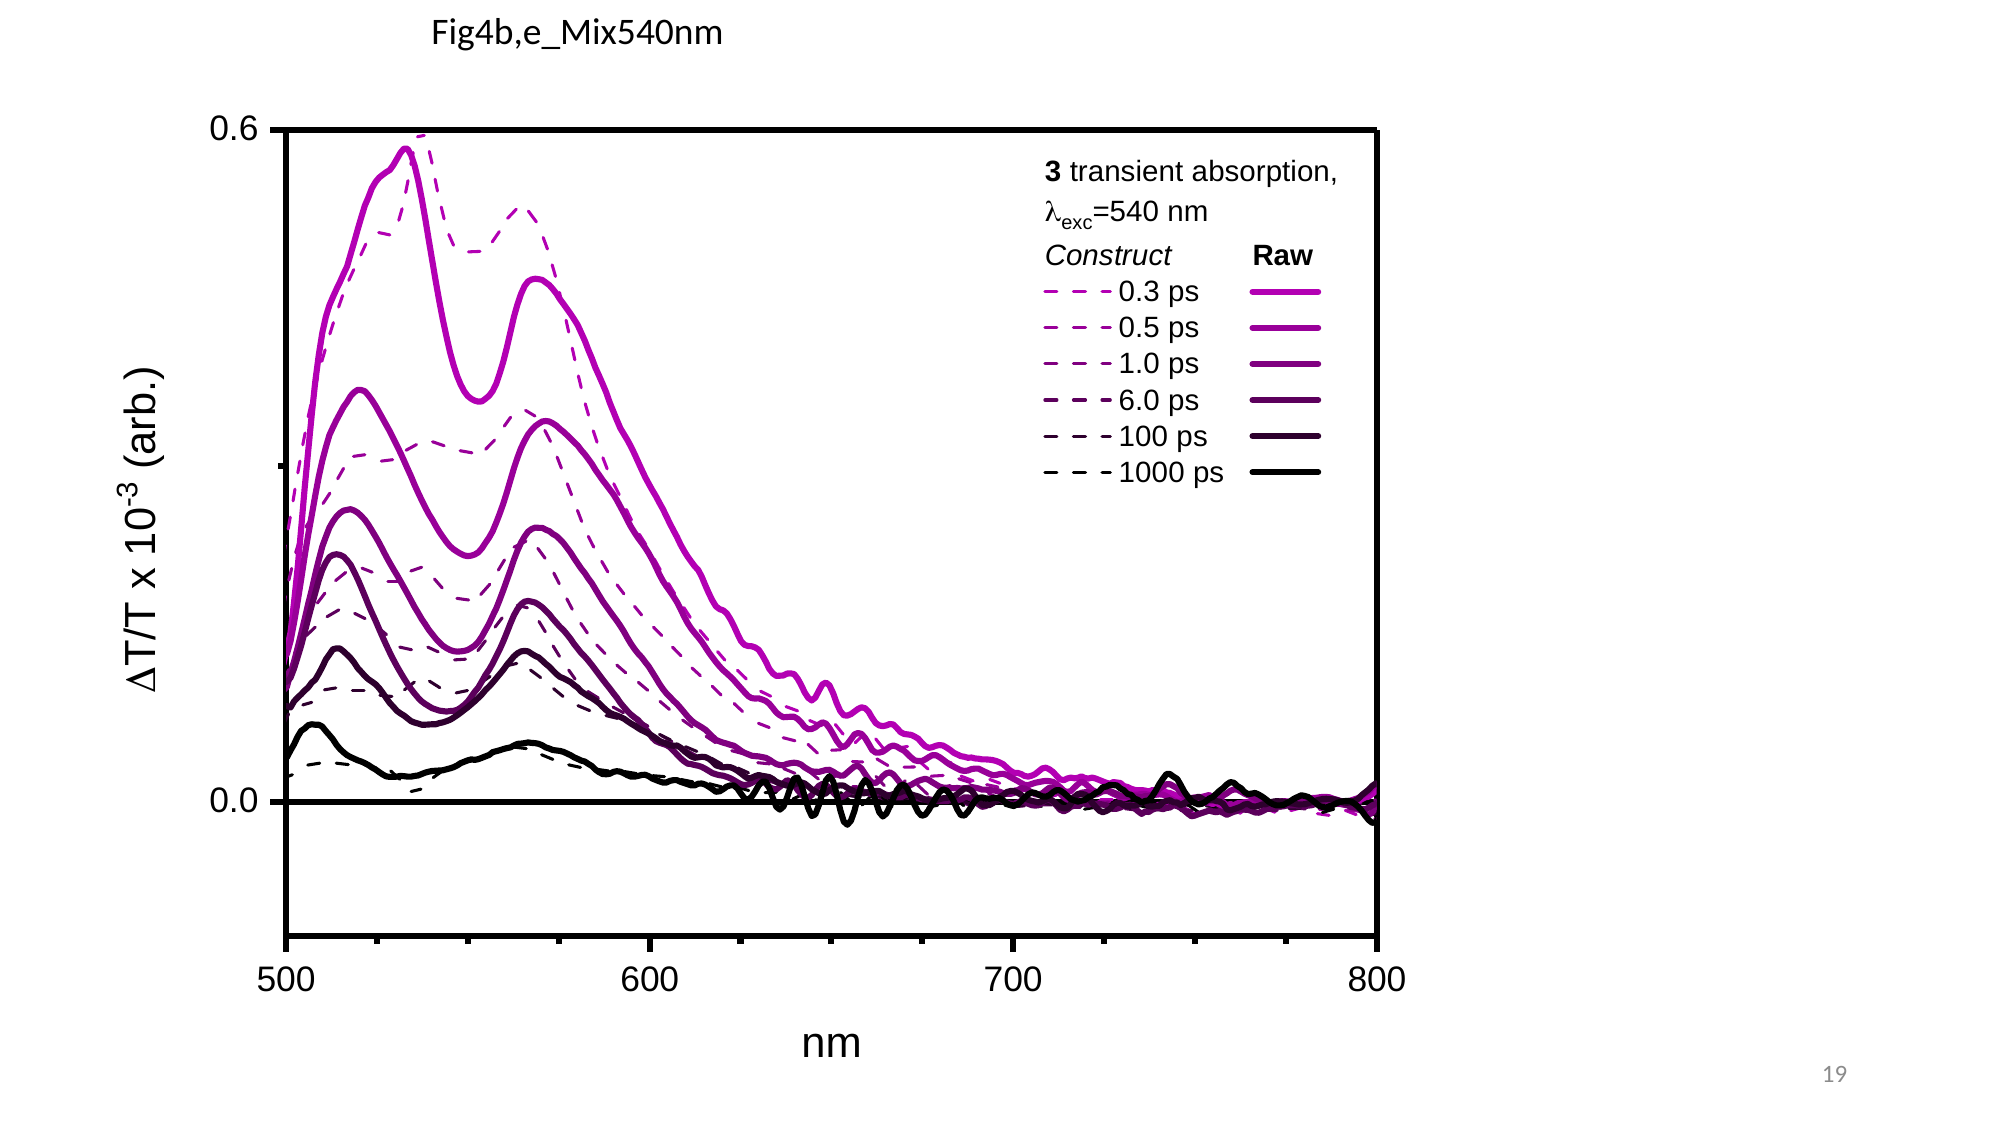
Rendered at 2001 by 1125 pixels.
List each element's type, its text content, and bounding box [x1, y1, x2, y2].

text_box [0, 0, 1602, 1125]
slide_number 19 [1602, 1042, 1863, 1103]
